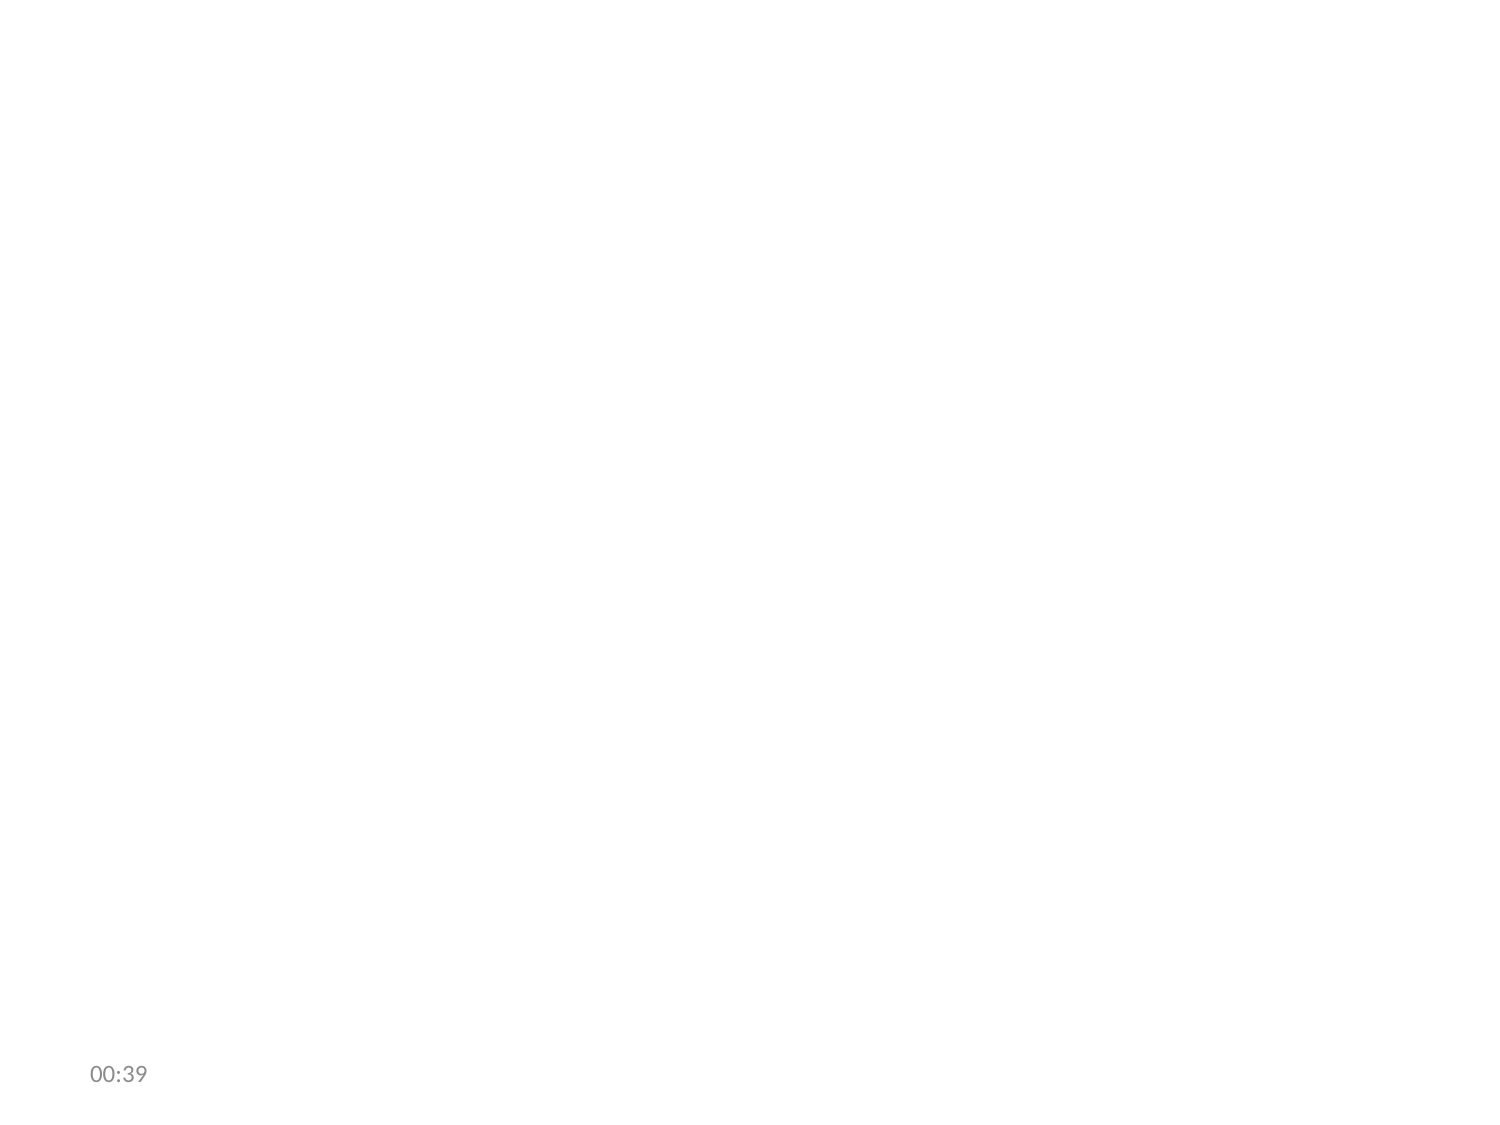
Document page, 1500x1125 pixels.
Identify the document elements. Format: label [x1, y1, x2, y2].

slide_number [75, 1042, 425, 1103]
